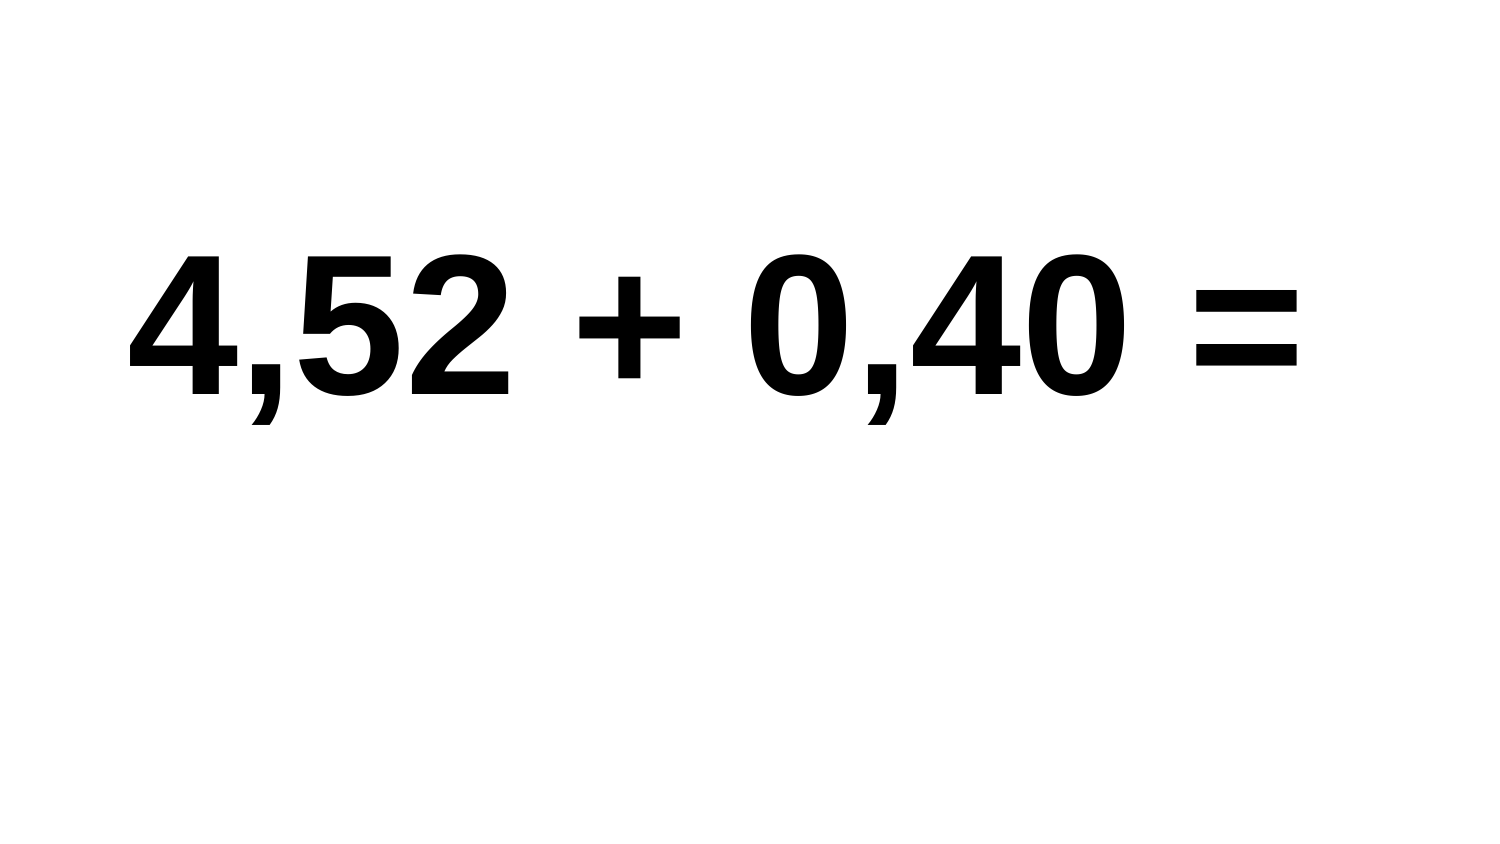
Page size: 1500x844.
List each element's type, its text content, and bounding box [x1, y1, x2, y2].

text_box 4,52 + 0,40 = [112, 259, 1388, 450]
